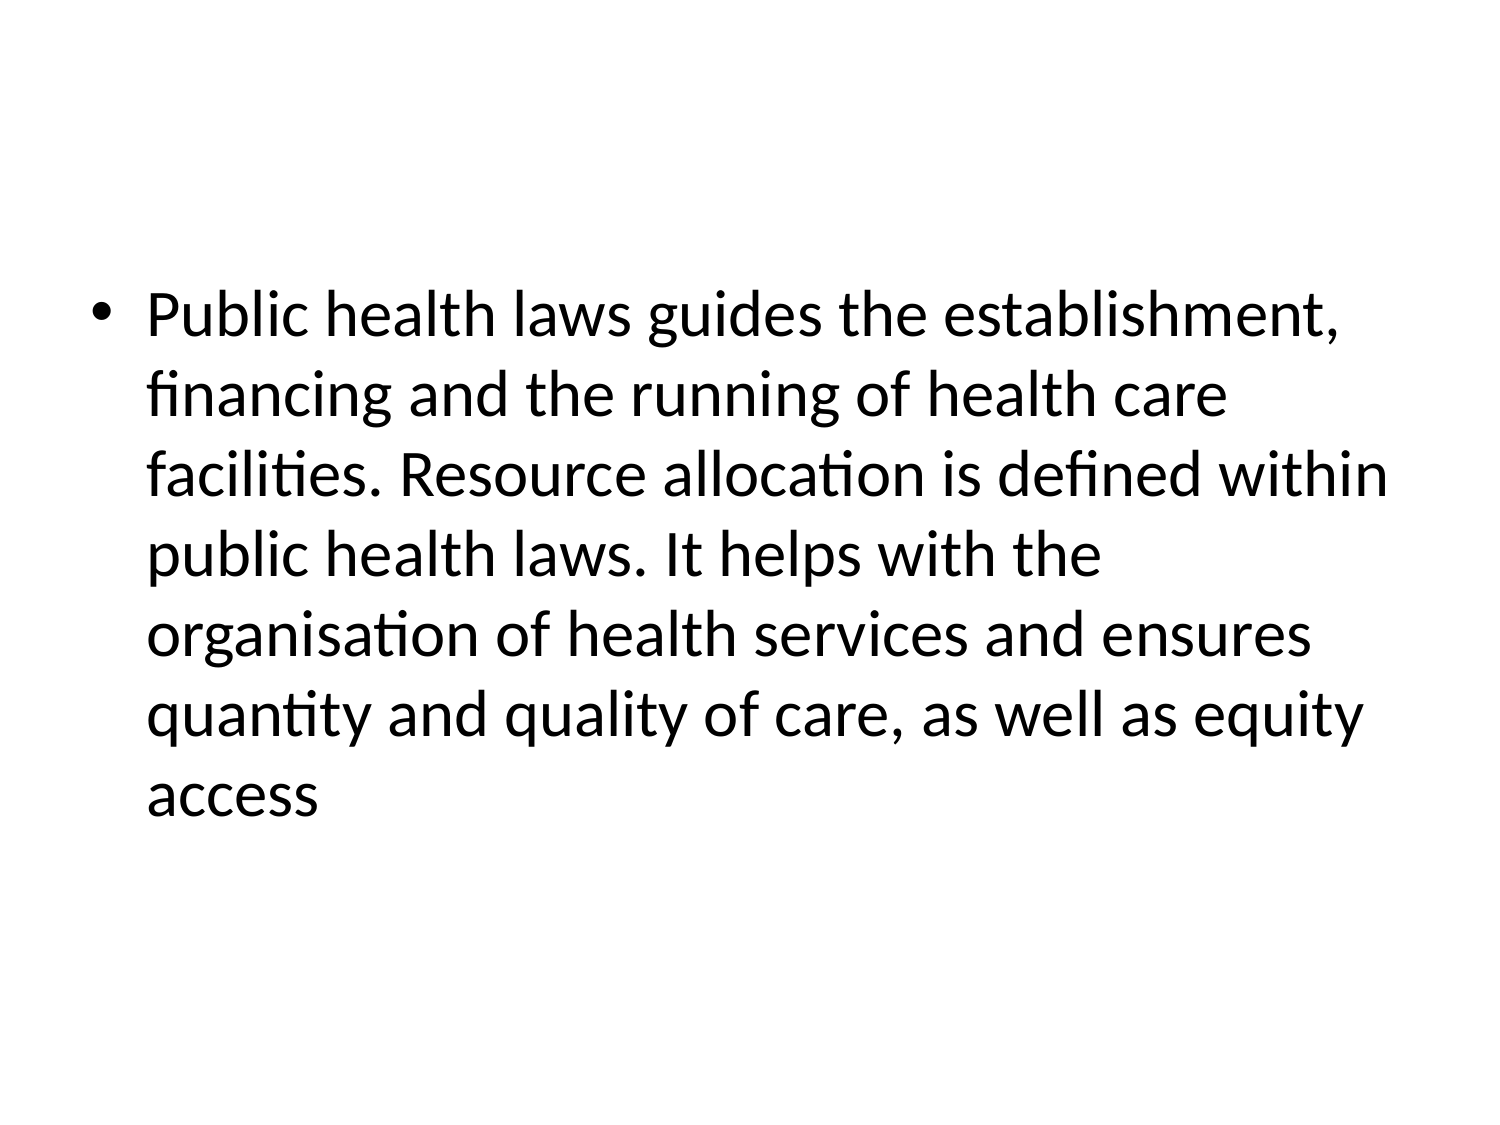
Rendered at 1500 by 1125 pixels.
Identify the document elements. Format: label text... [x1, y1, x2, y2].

list Public health laws guides the establishment, financing and the running of health care facilities. Resource allocation is defined within public health laws. It helps with the organisation of health services and ensures quantity and quality of care, as well as equity access [75, 262, 1425, 1005]
